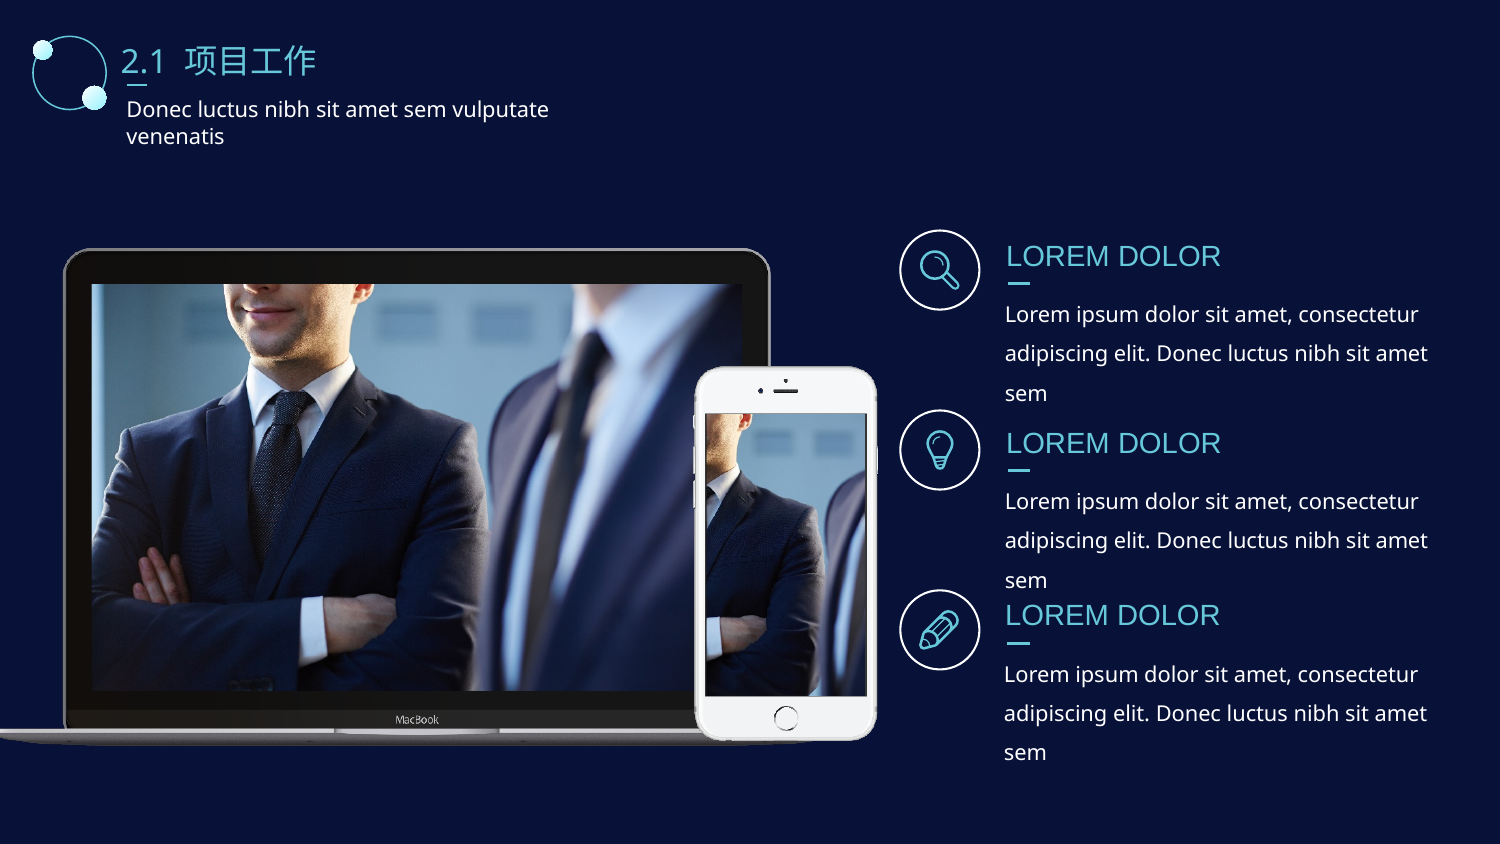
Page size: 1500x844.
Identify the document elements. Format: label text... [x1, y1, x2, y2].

text_box Lorem ipsum dolor sit amet, consectetur adipiscing elit. Donec luctus nibh sit amet sem [990, 467, 1445, 600]
text_box [31, 35, 108, 111]
text_box [81, 84, 108, 111]
text_box LOREM DOLOR [991, 229, 1237, 280]
text_box Lorem ipsum dolor sit amet, consectetur adipiscing elit. Donec luctus nibh sit amet sem [989, 639, 1444, 773]
text_box [31, 39, 54, 61]
text_box LOREM DOLOR [991, 416, 1237, 467]
picture [0, 248, 878, 756]
text_box 2.1 项目工作 [105, 32, 333, 88]
text_box [899, 229, 981, 311]
text_box Lorem ipsum dolor sit amet, consectetur adipiscing elit. Donec luctus nibh sit amet sem [990, 280, 1445, 413]
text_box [920, 250, 960, 290]
text_box [899, 589, 981, 671]
text_box LOREM DOLOR [990, 589, 1236, 639]
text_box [926, 430, 954, 470]
text_box [899, 409, 981, 491]
text_box Donec luctus nibh sit amet sem vulputate venenatis [111, 88, 636, 156]
text_box [919, 610, 959, 650]
